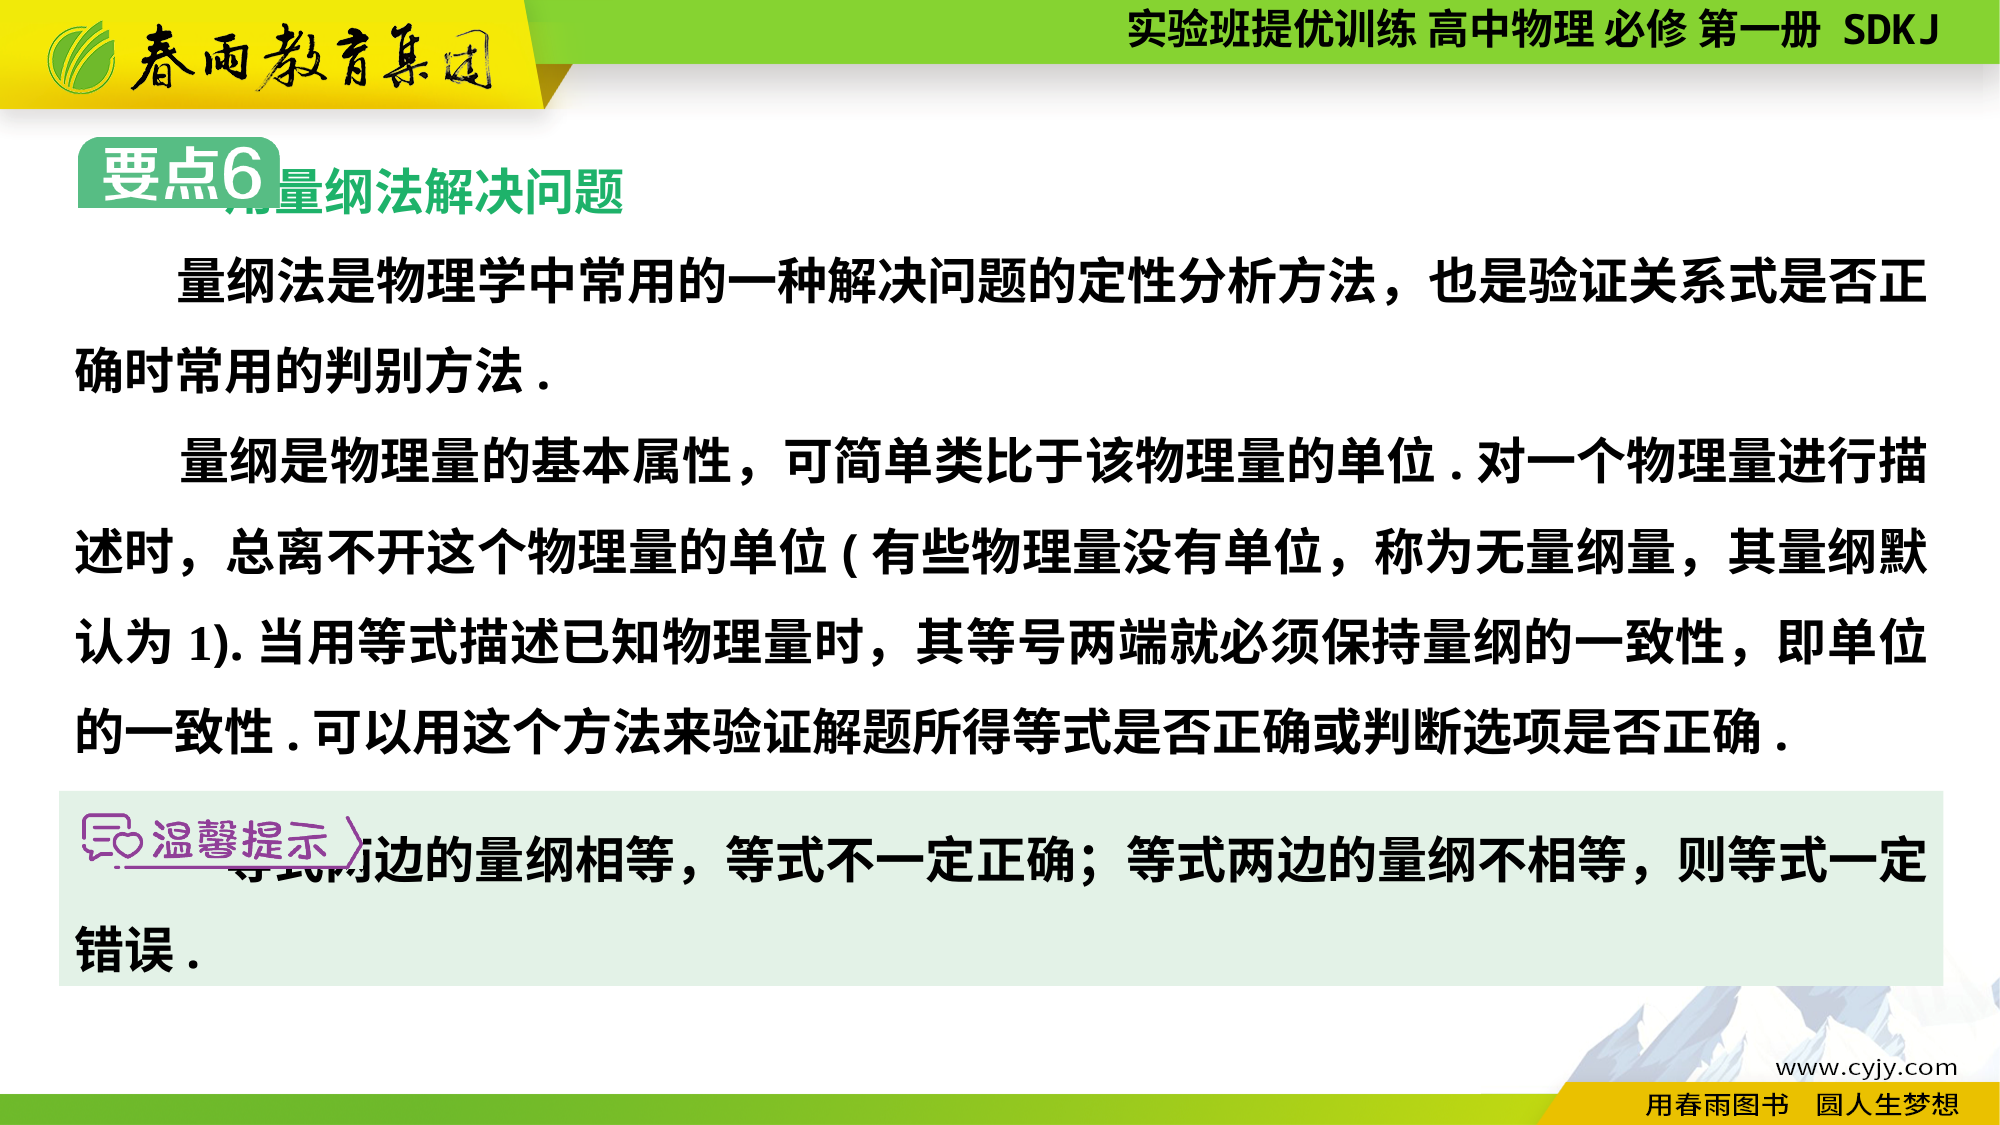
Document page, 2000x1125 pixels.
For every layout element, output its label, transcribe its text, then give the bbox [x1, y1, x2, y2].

text_box 等式两边的量纲相等，等式不一定正确；等式两边的量纲不相等，则等式一定错误. [59, 790, 1944, 986]
picture [0, 0, 2000, 1125]
list 用量纲法解决问题 量纲法是物理学中常用的一种解决问题的定性分析方法，也是验证关系式是否正确时常用的判别方法. 量纲是物理量的基本属性，可简单类比于该物理量的单位.对一个物理量进行描述时，总离不开这个物理量的单位(有些物理量没有单位，称为无量纲量，其量纲默认为1).当用等式描述已知物理量时，其等号两端就必须保持量纲的一致性，即单位的一致性.可以用这个方法来验证解题所得等式是否正确或判断选项是否正确. [59, 122, 1944, 763]
